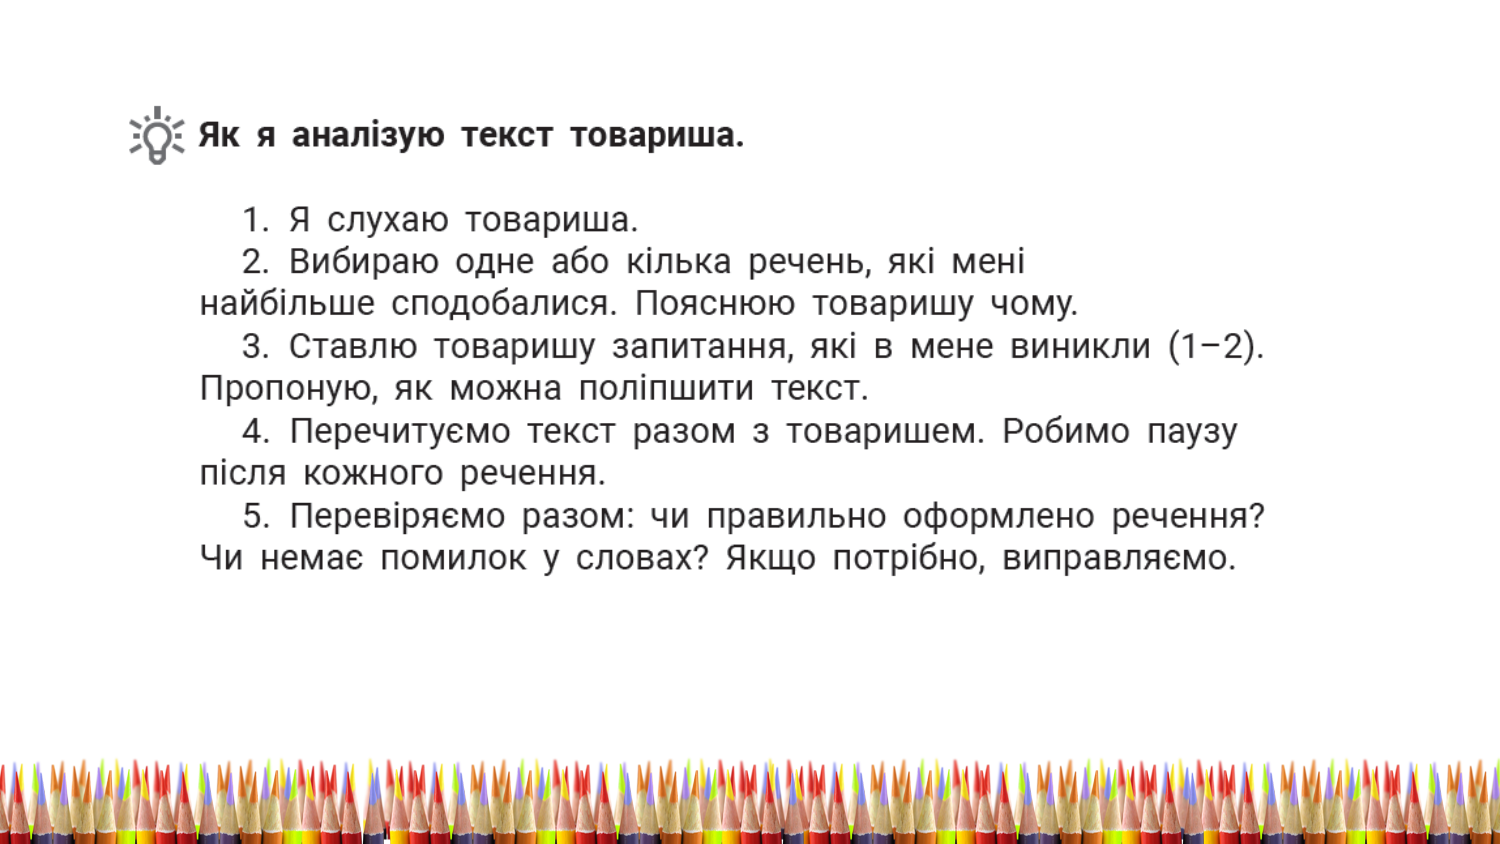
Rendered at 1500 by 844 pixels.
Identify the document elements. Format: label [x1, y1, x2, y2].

picture [76, 67, 1394, 628]
picture [0, 756, 1500, 844]
